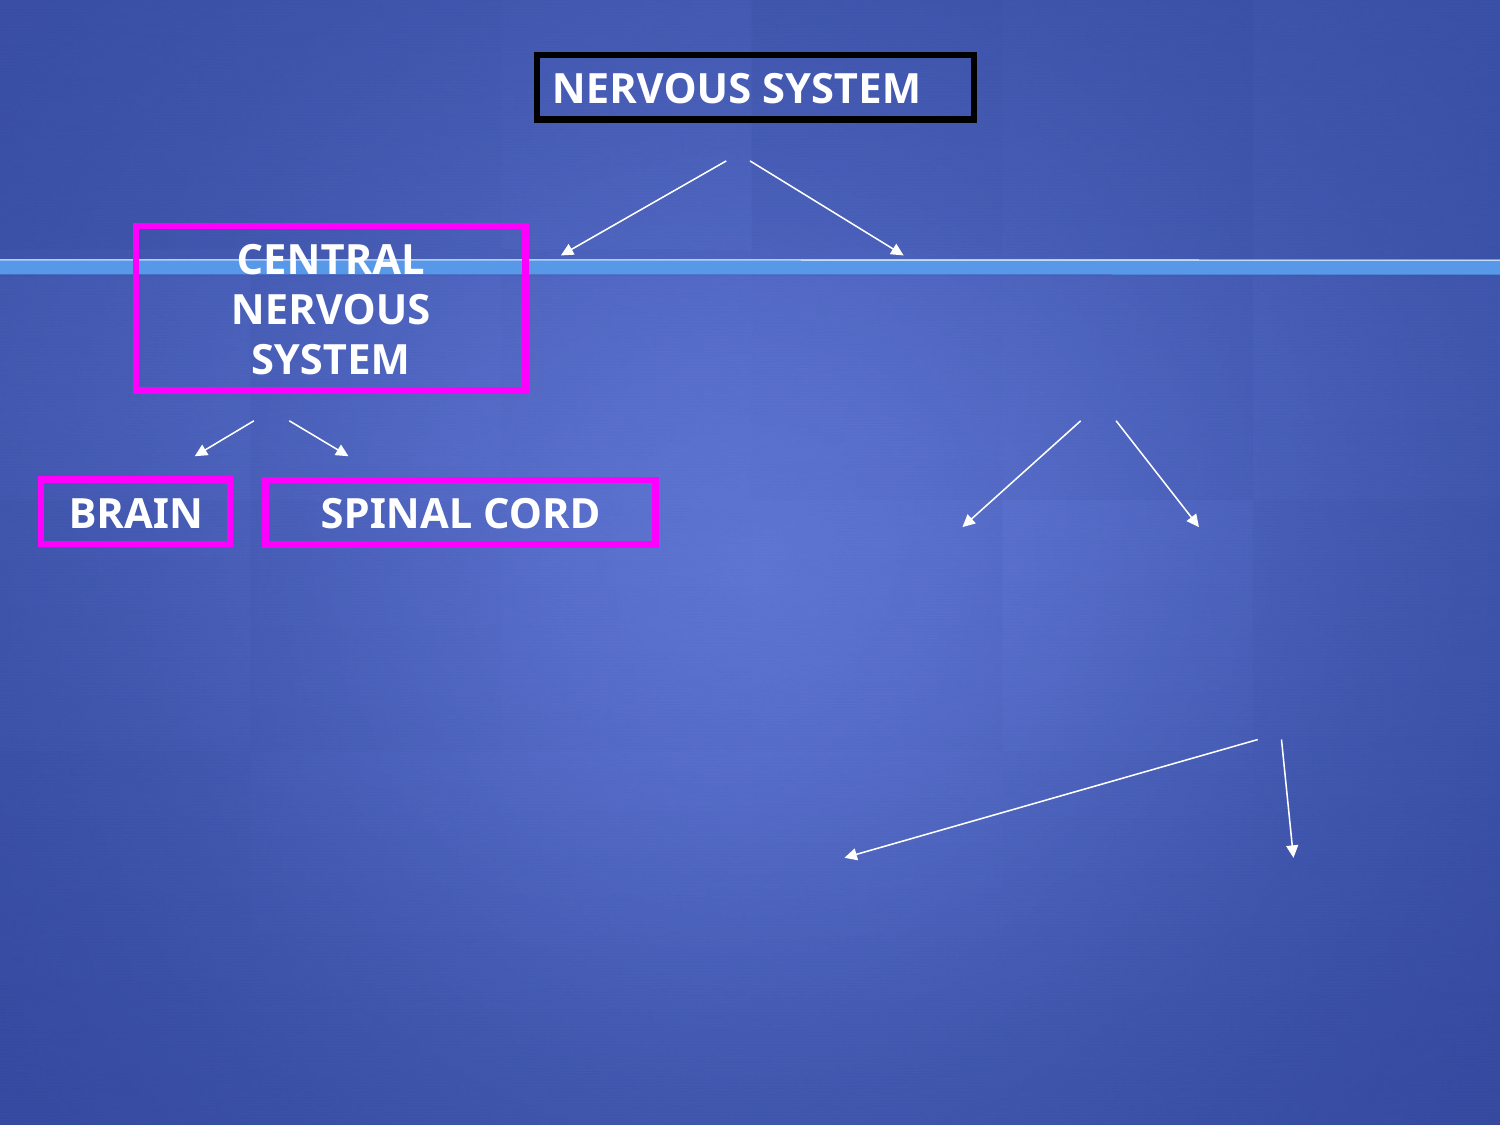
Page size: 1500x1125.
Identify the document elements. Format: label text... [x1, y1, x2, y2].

text_box [1281, 739, 1299, 858]
text_box NERVOUS SYSTEM [537, 54, 975, 120]
text_box [844, 739, 1258, 861]
text_box [749, 160, 904, 256]
text_box [962, 420, 1081, 528]
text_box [40, 224, 657, 552]
text_box [1116, 420, 1199, 528]
